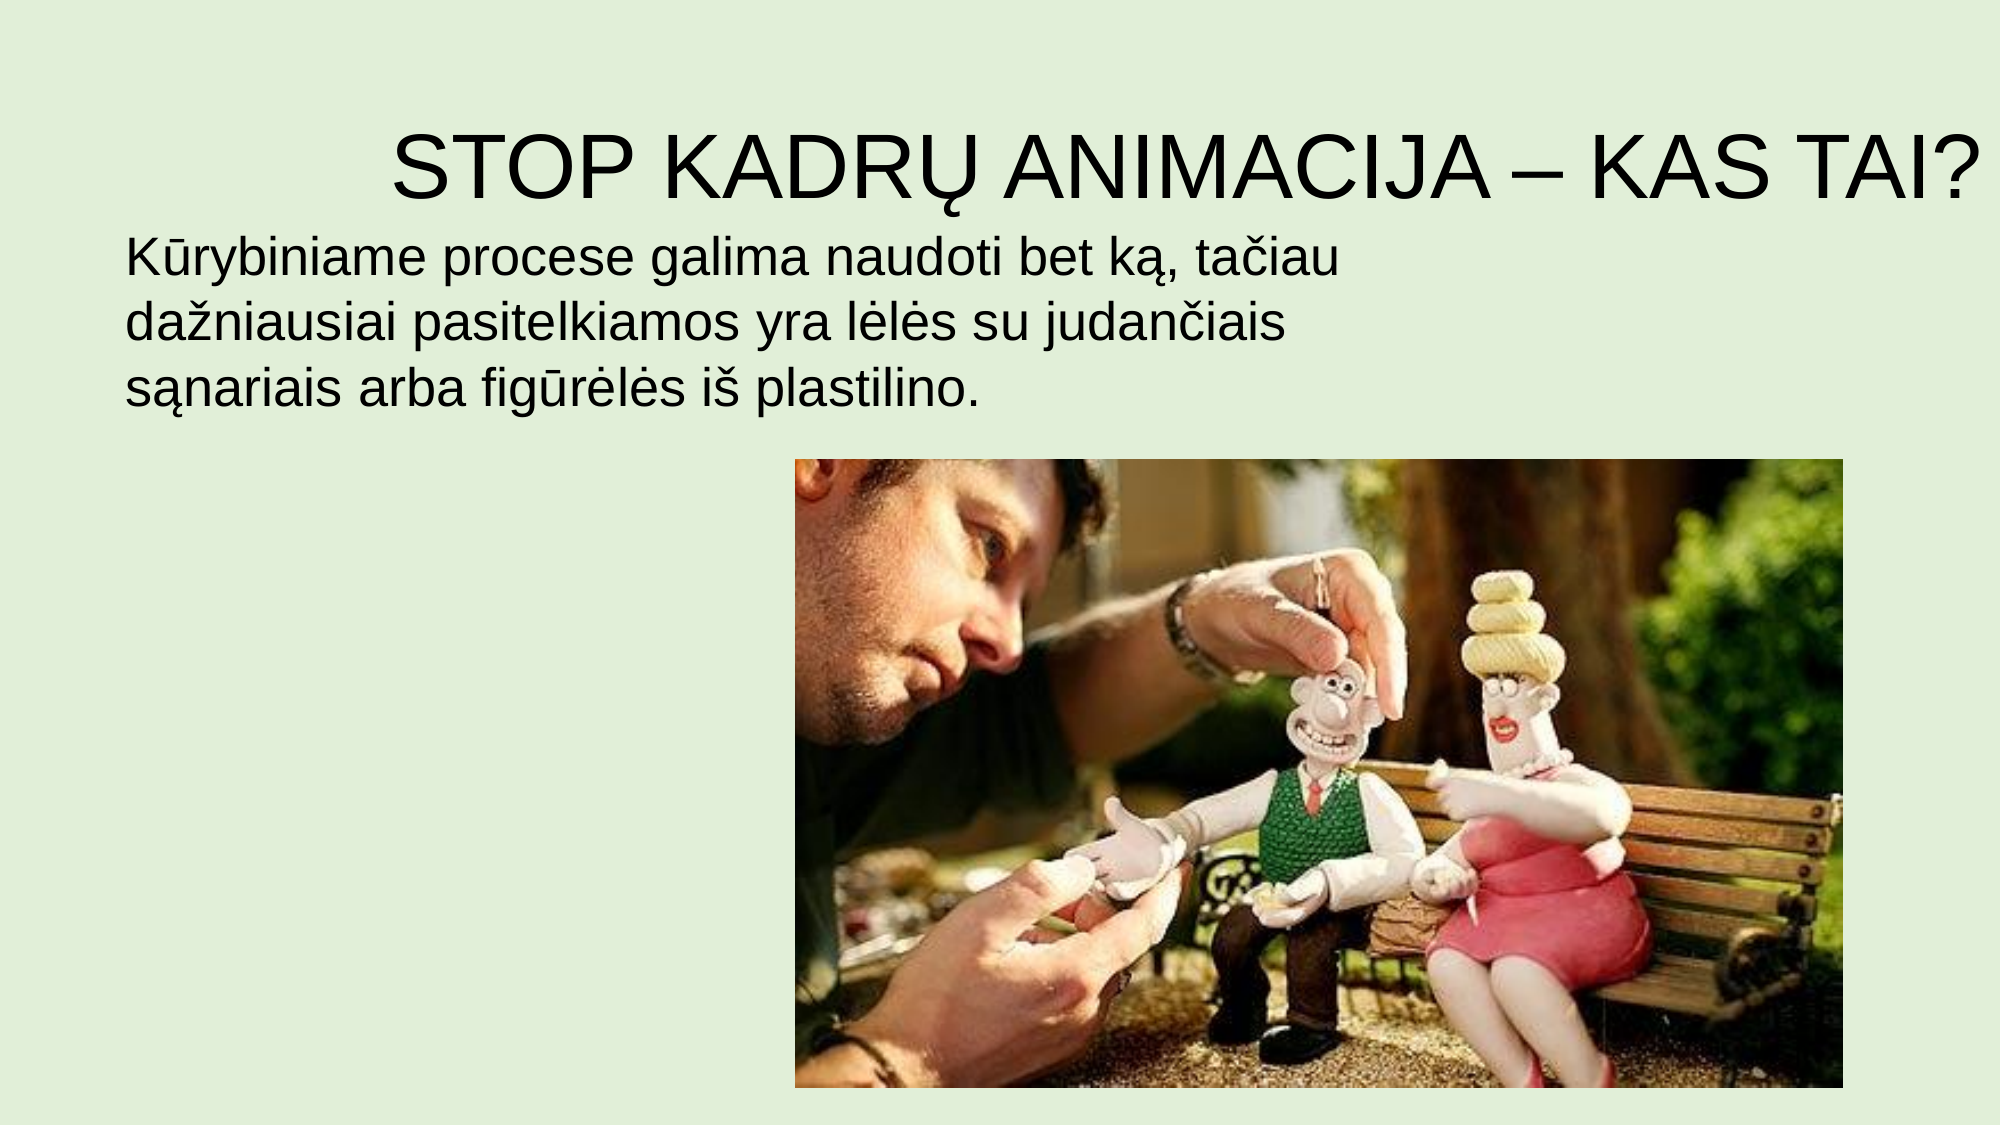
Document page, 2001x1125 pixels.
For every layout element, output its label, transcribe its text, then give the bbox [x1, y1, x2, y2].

title STOP KADRŲ ANIMACIJA – KAS TAI? [0, 59, 2000, 278]
picture [795, 458, 1843, 1088]
text_box Kūrybiniame procese galima naudoti bet ką, tačiau dažniausiai pasitelkiamos yra lėlės su judančiais sąnariais arba figūrėlės iš plastilino. [110, 214, 1456, 485]
